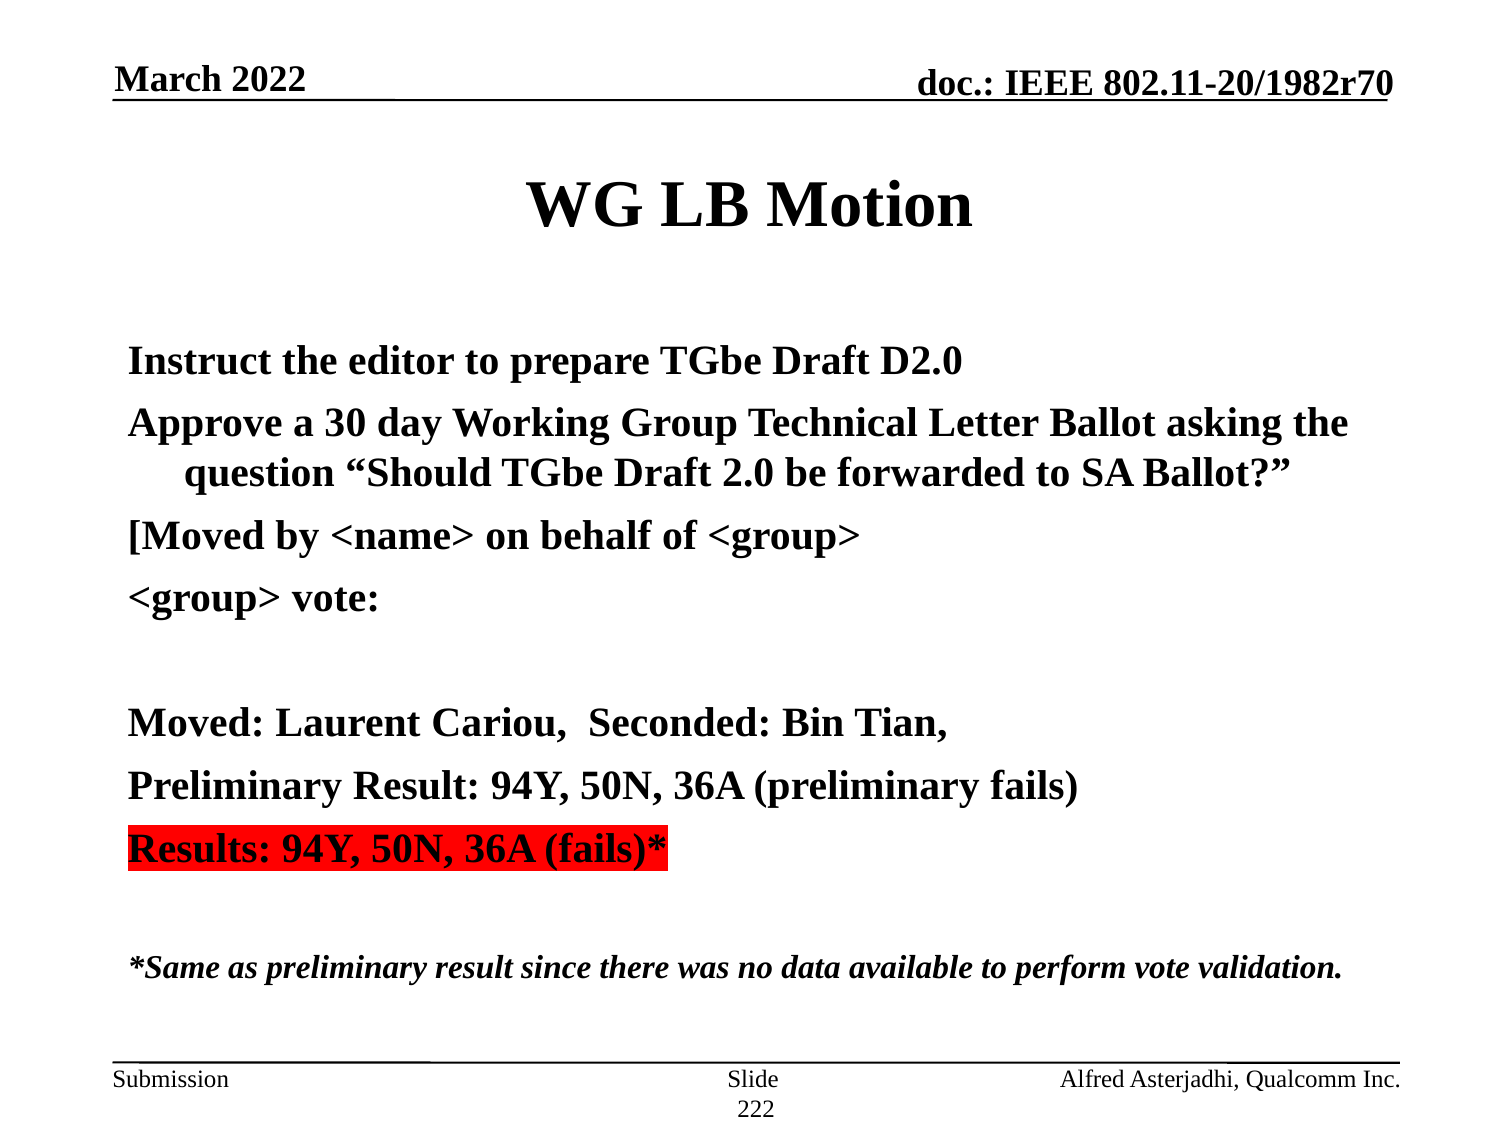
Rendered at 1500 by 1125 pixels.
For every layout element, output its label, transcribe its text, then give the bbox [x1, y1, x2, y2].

footer Alfred Asterjadhi, Qualcomm Inc. [878, 1061, 1402, 1093]
title WG LB Motion [112, 112, 1388, 288]
list Instruct the editor to prepare TGbe Draft D2.0 Approve a 30 day Working Group Technical Letter Ballot asking the question “Should TGbe Draft 2.0 be forwarded to SA Ballot?” [Moved by <name> on behalf of <group> <group> vote: Moved: Laurent Cariou, Seconded: Bin Tian, Preliminary Result: 94Y, 50N, 36A (preliminary fails) Results: 94Y, 50N, 36A (fails)* *Same as preliminary result since there was no data available to perform vote validation. [112, 324, 1388, 1000]
slide_number Slide 222 [712, 1061, 800, 1123]
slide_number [114, 54, 423, 100]
